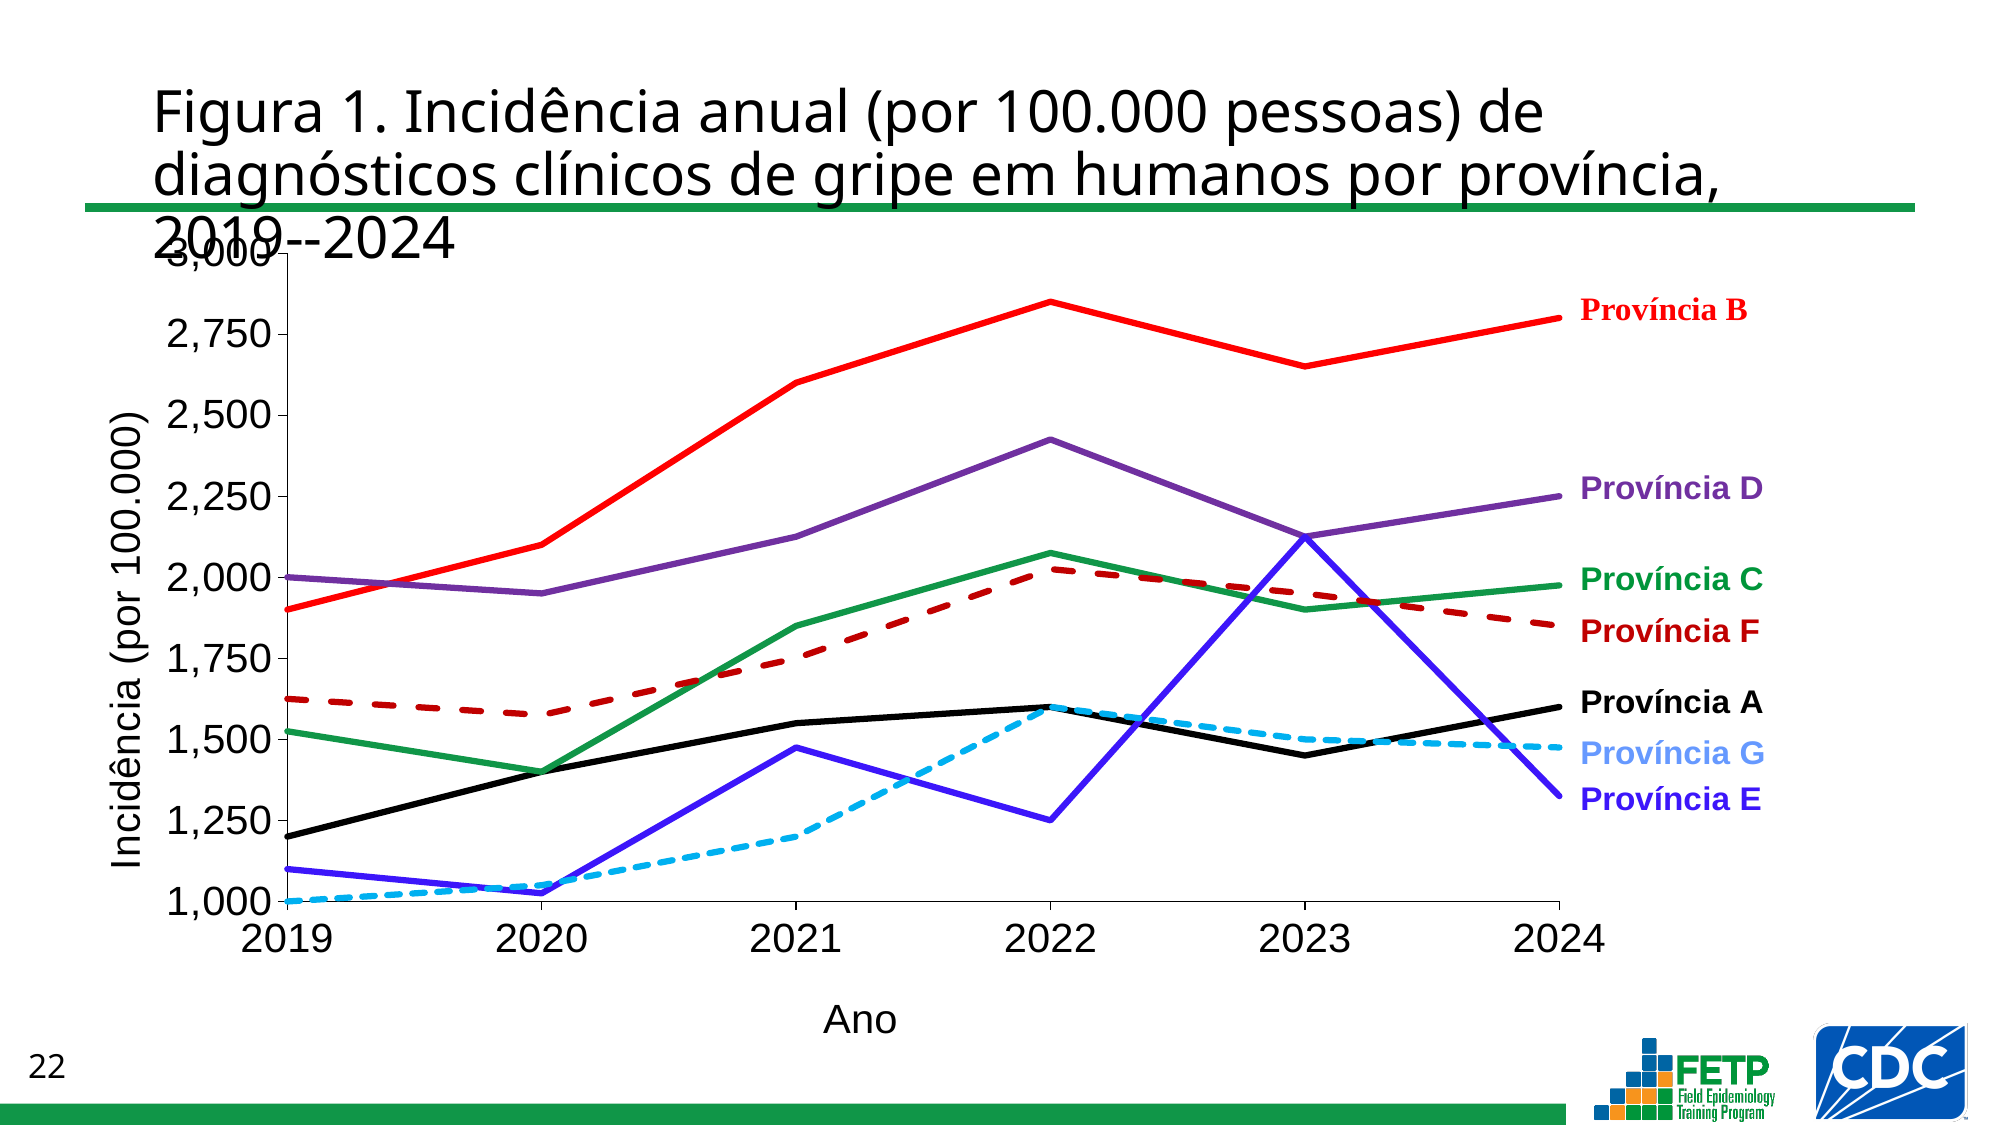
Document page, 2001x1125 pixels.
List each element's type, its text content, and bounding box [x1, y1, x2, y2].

chart [89, 230, 1841, 1056]
picture [1813, 1023, 1968, 1122]
picture [1594, 1056, 1775, 1122]
title Figura 1. Incidência anual (por 100.000 pessoas) de diagnósticos clínicos de gripe em humanos por província, 2019--2024 [137, 75, 1863, 207]
